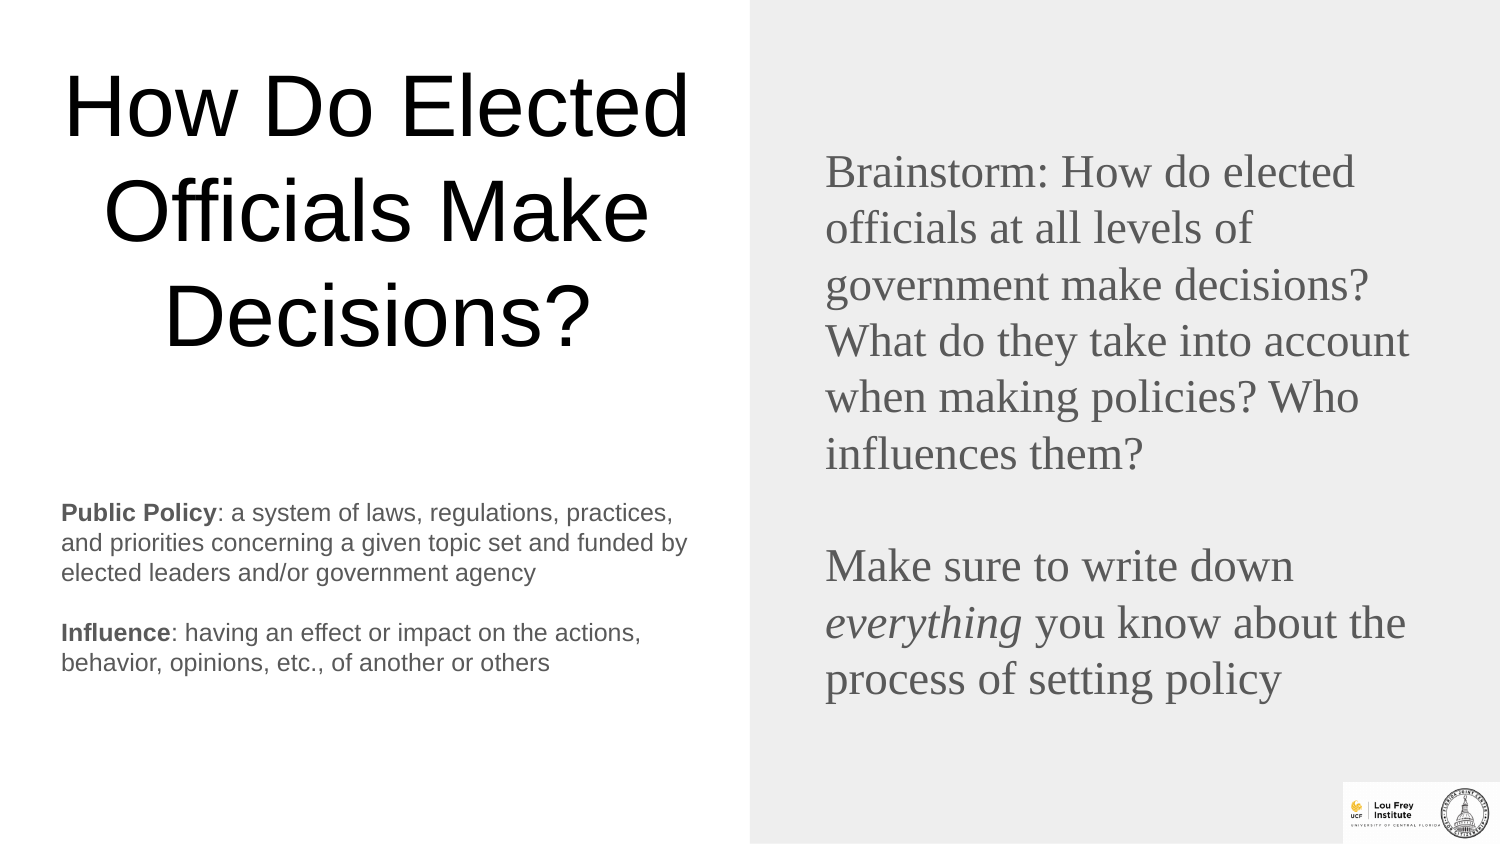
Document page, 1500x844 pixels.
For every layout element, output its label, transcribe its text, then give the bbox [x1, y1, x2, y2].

list Brainstorm: How do elected officials at all levels of government make decisions? What do they take into account when making policies? Who influences them? Make sure to write down everything you know about the process of setting policy [810, 119, 1463, 725]
picture [1343, 782, 1500, 844]
subtitle Public Policy: a system of laws, regulations, practices, and priorities concerning a given topic set and funded by elected leaders and/or government agency Influence: having an effect or impact on the actions, behavior, opinions, etc., of another or others [45, 421, 710, 812]
title How Do Elected Officials Make Decisions? [29, 32, 727, 380]
